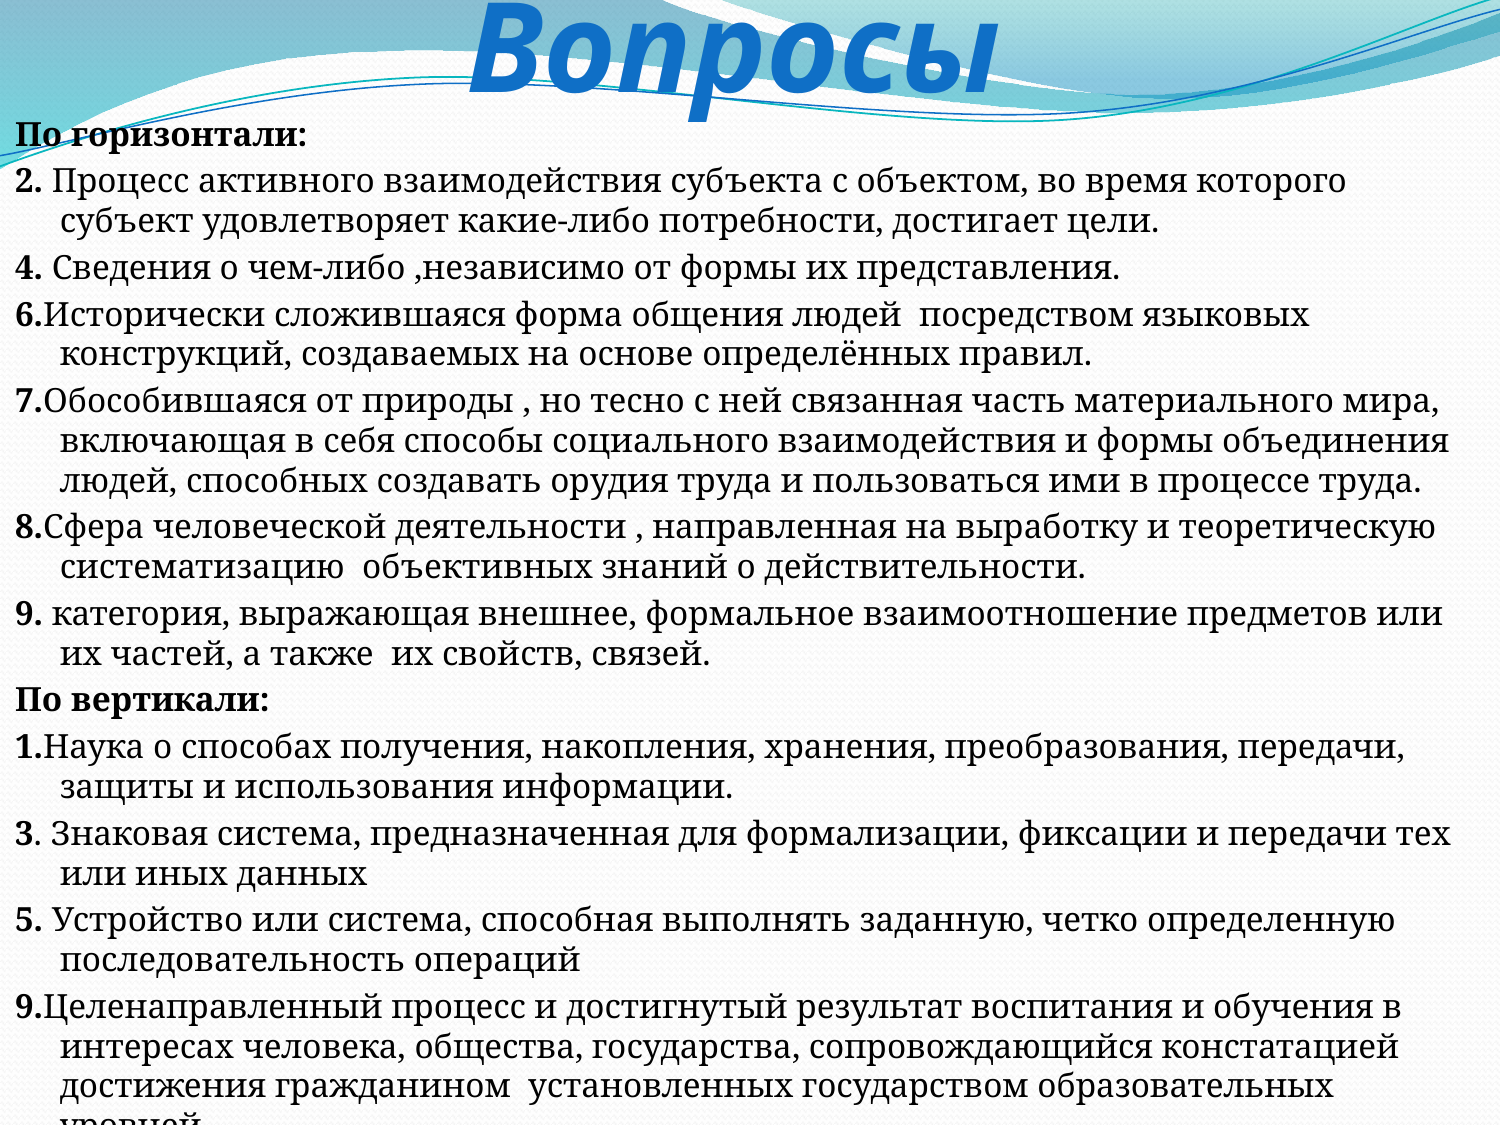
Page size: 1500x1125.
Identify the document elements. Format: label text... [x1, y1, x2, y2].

title Вопросы [58, 34, 1409, 105]
list По горизонтали: 2. Процесс активного взаимодействия субъекта с объектом, во время которого субъект удовлетворяет какие-либо потребности, достигает цели. 4. Сведения о чем-либо ,независимо от формы их представления. 6.Исторически сложившаяся форма общения людей посредством языковых конструкций, создаваемых на основе определённых правил. 7.Обособившаяся от природы , но тесно с ней связанная часть материального мира, включающая в себя способы социального взаимодействия и формы объединения людей, способных создавать орудия труда и пользоваться ими в процессе труда. 8.Сфера человеческой деятельности , направленная на выработку и теоретическую систематизацию объективных знаний о действительности. 9. категория, выражающая внешнее, формальное взаимоотношение предметов или их частей, а также их свойств, связей. По вертикали: 1.Наука о способах получения, накопления, хранения, преобразования, передачи, защиты и использования информации. 3. Знаковая система, предназначенная для формализации, фиксации и передачи тех или иных данных 5. Устройство или система, способная выполнять заданную, четко определенную последовательность операций 9.Целенаправленный процесс и достигнутый результат воспитания и обучения в интересах человека, общества, государства, сопровождающийся констатацией достижения гражданином установленных государством образовательных уровней. [0, 105, 1500, 1125]
